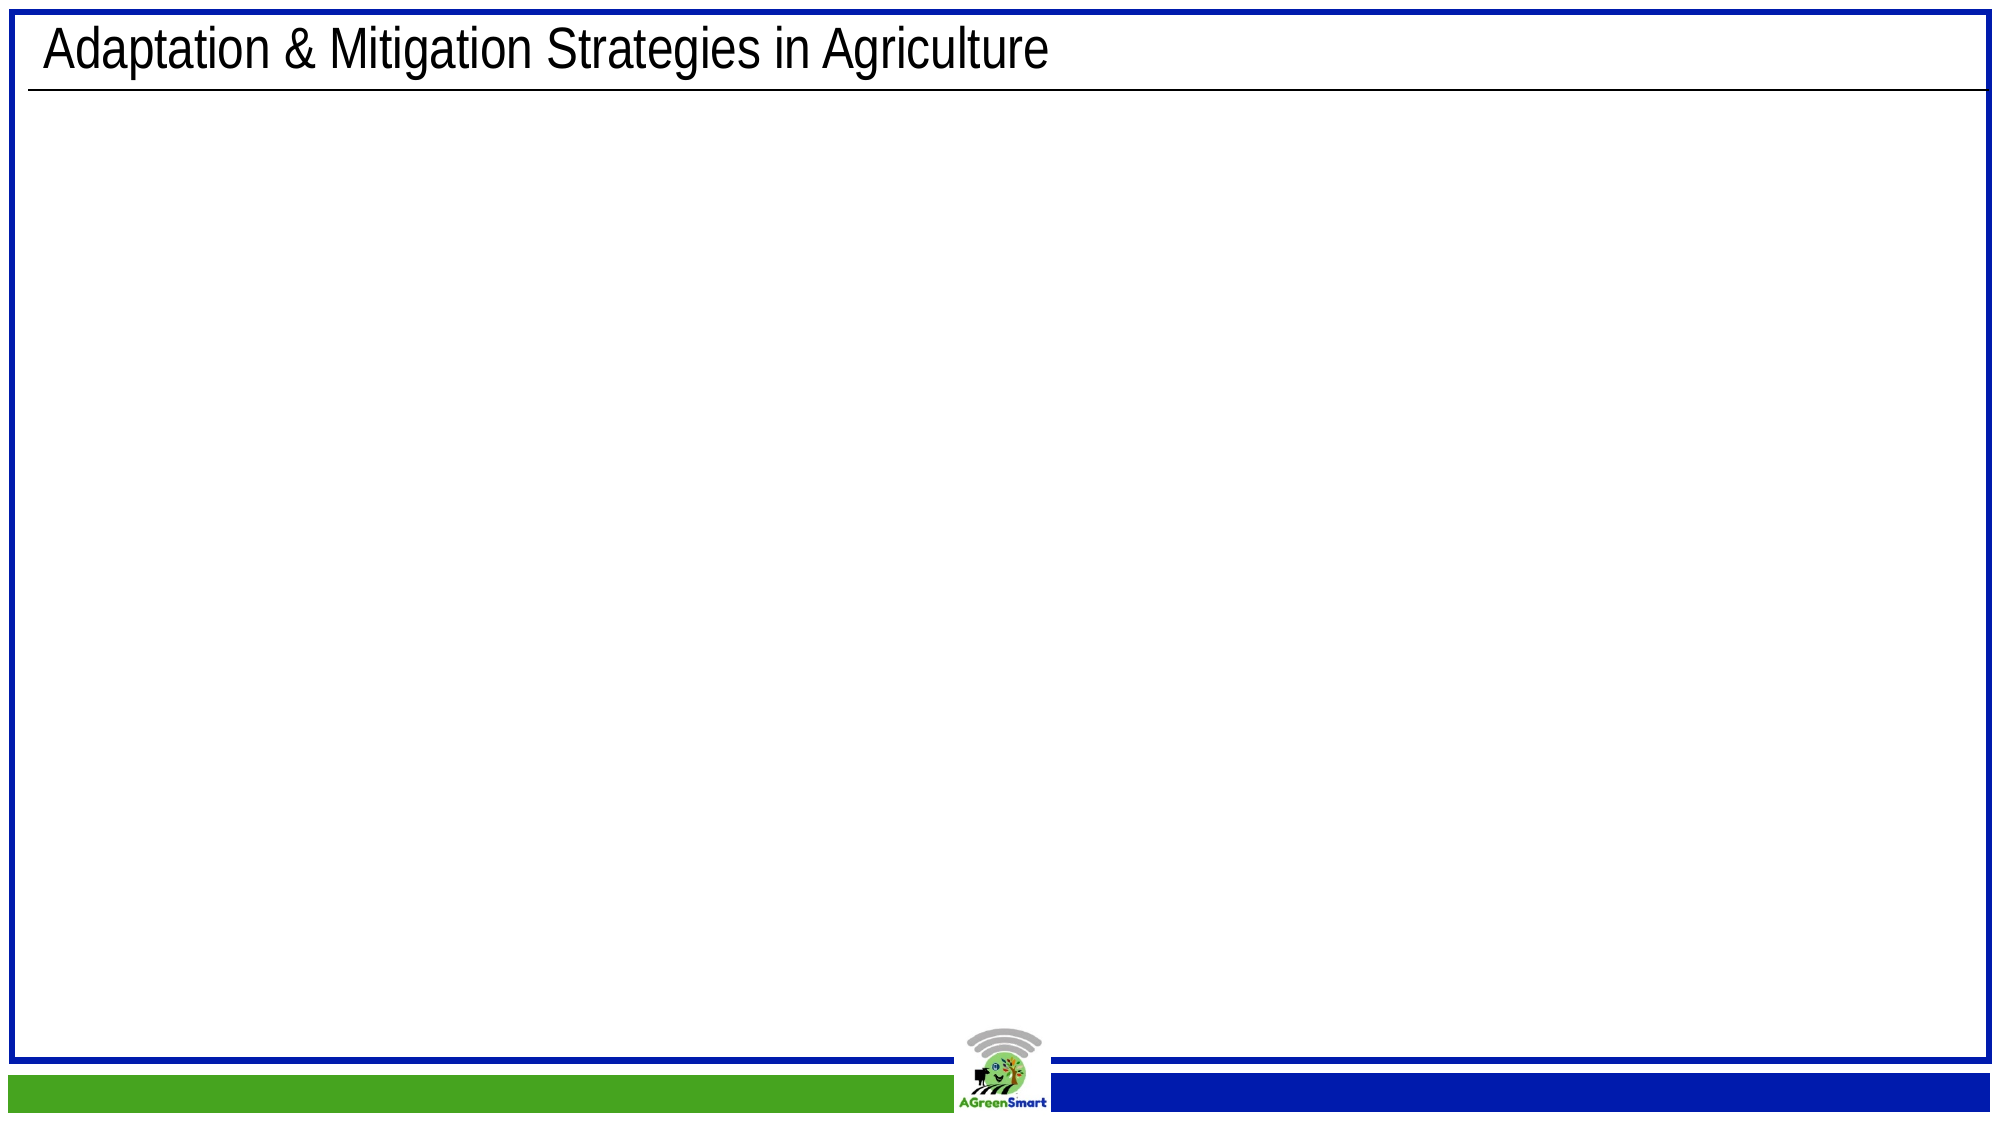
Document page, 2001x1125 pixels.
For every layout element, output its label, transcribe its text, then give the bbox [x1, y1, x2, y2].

title Adaptation & Mitigation Strategies in Agriculture [28, 12, 1977, 88]
picture [954, 1019, 1051, 1116]
